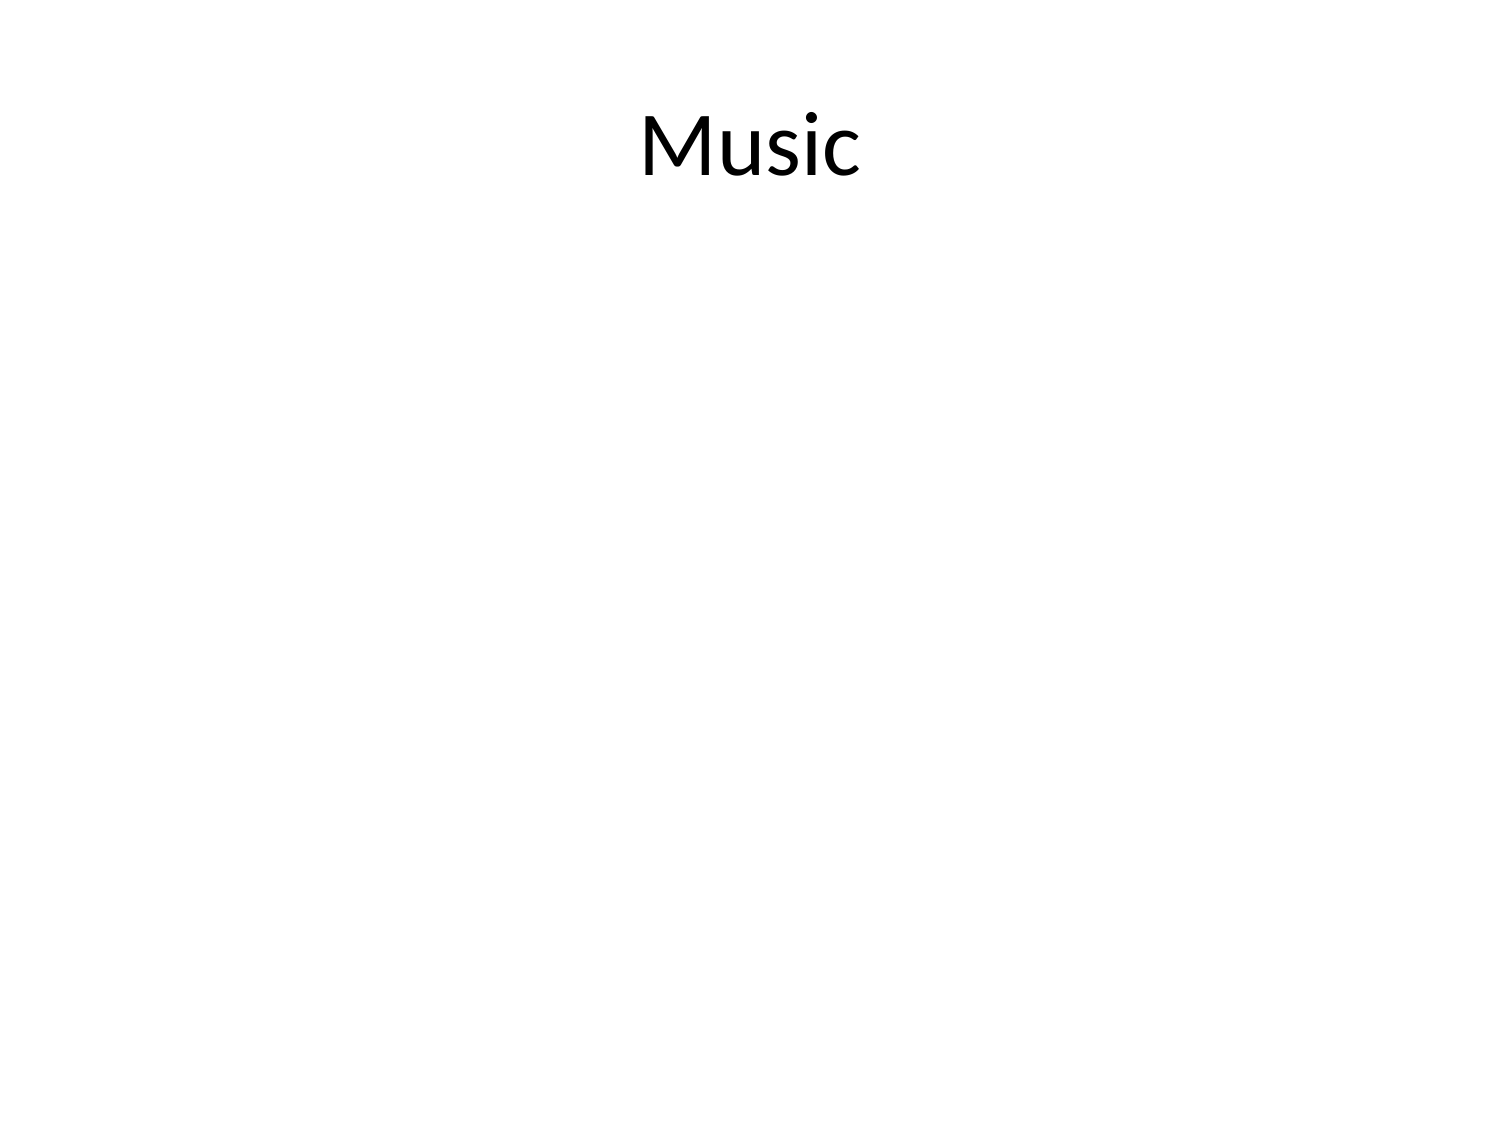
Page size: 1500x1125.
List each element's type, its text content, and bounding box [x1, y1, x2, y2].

title Music [75, 45, 1425, 233]
